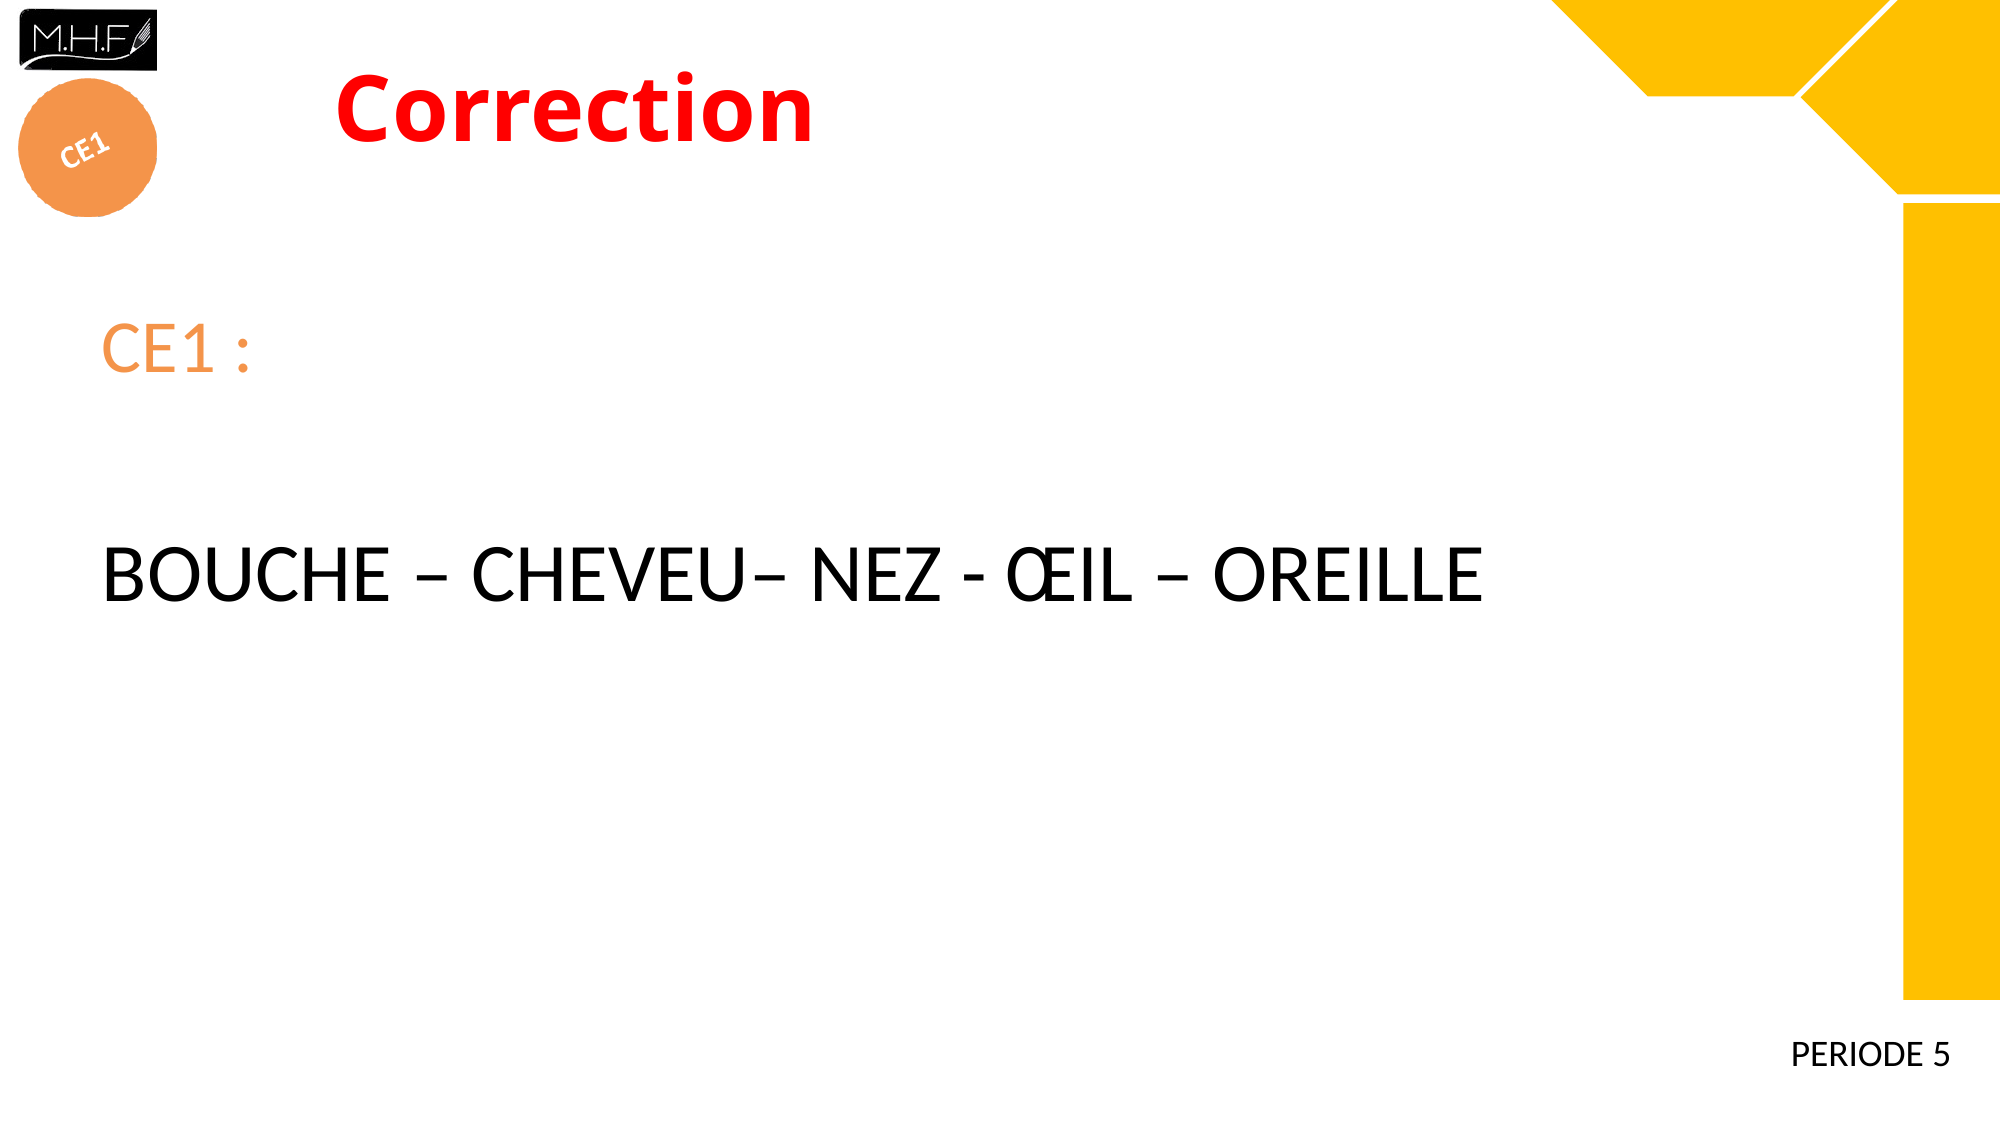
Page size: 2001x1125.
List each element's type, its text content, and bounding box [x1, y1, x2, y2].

text_box [1799, 0, 2000, 196]
text_box [1549, 0, 1892, 98]
text_box [1902, 202, 2000, 1001]
picture [18, 78, 157, 218]
text_box PERIODE 5 [1362, 1021, 1967, 1125]
list CE1 : bouche – cheveu– nez - œil – oreille [86, 300, 1616, 1015]
title Correction [318, 3, 1865, 221]
picture [16, 7, 157, 74]
